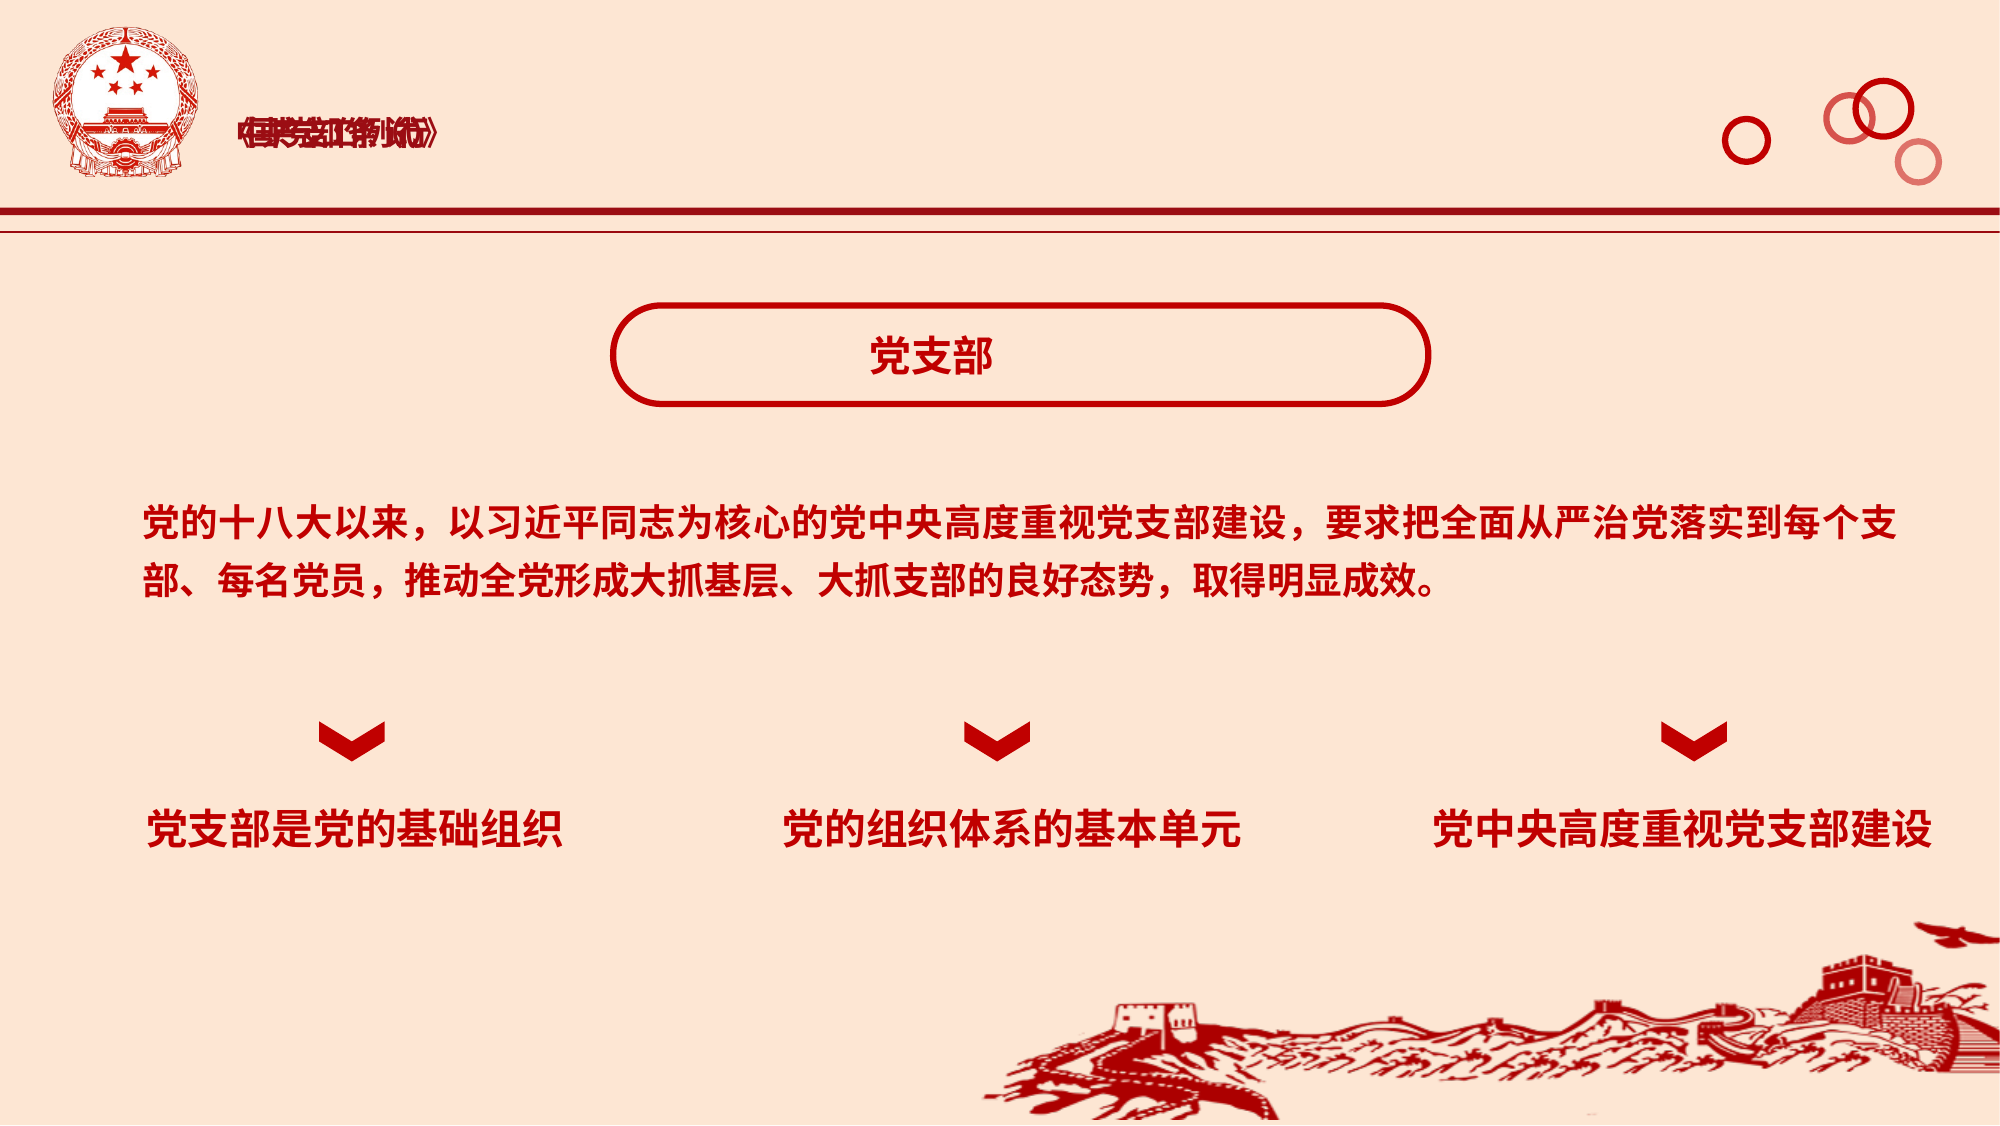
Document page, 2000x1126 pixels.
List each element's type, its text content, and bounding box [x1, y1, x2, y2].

text_box 党支部是党的基础组织 [131, 795, 638, 861]
text_box [611, 303, 1431, 407]
text_box [962, 719, 1032, 764]
picture [44, 19, 208, 181]
text_box 党的十八大以来，以习近平同志为核心的党中央高度重视党支部建设，要求把全面从严治党落实到每个支部、每名党员，推动全党形成大抓基层、大抓支部的良好态势，取得明显成效。 [130, 479, 1911, 608]
text_box 党中央高度重视党支部建设 [1417, 795, 2000, 861]
text_box [1659, 719, 1729, 764]
text_box 党的组织体系的基本单元 [767, 795, 1288, 861]
text_box 《中国共产党支部工作条例（试行）》 [208, 101, 929, 160]
text_box 党支部 [854, 321, 1201, 387]
picture [955, 902, 2000, 1121]
text_box [317, 719, 387, 764]
